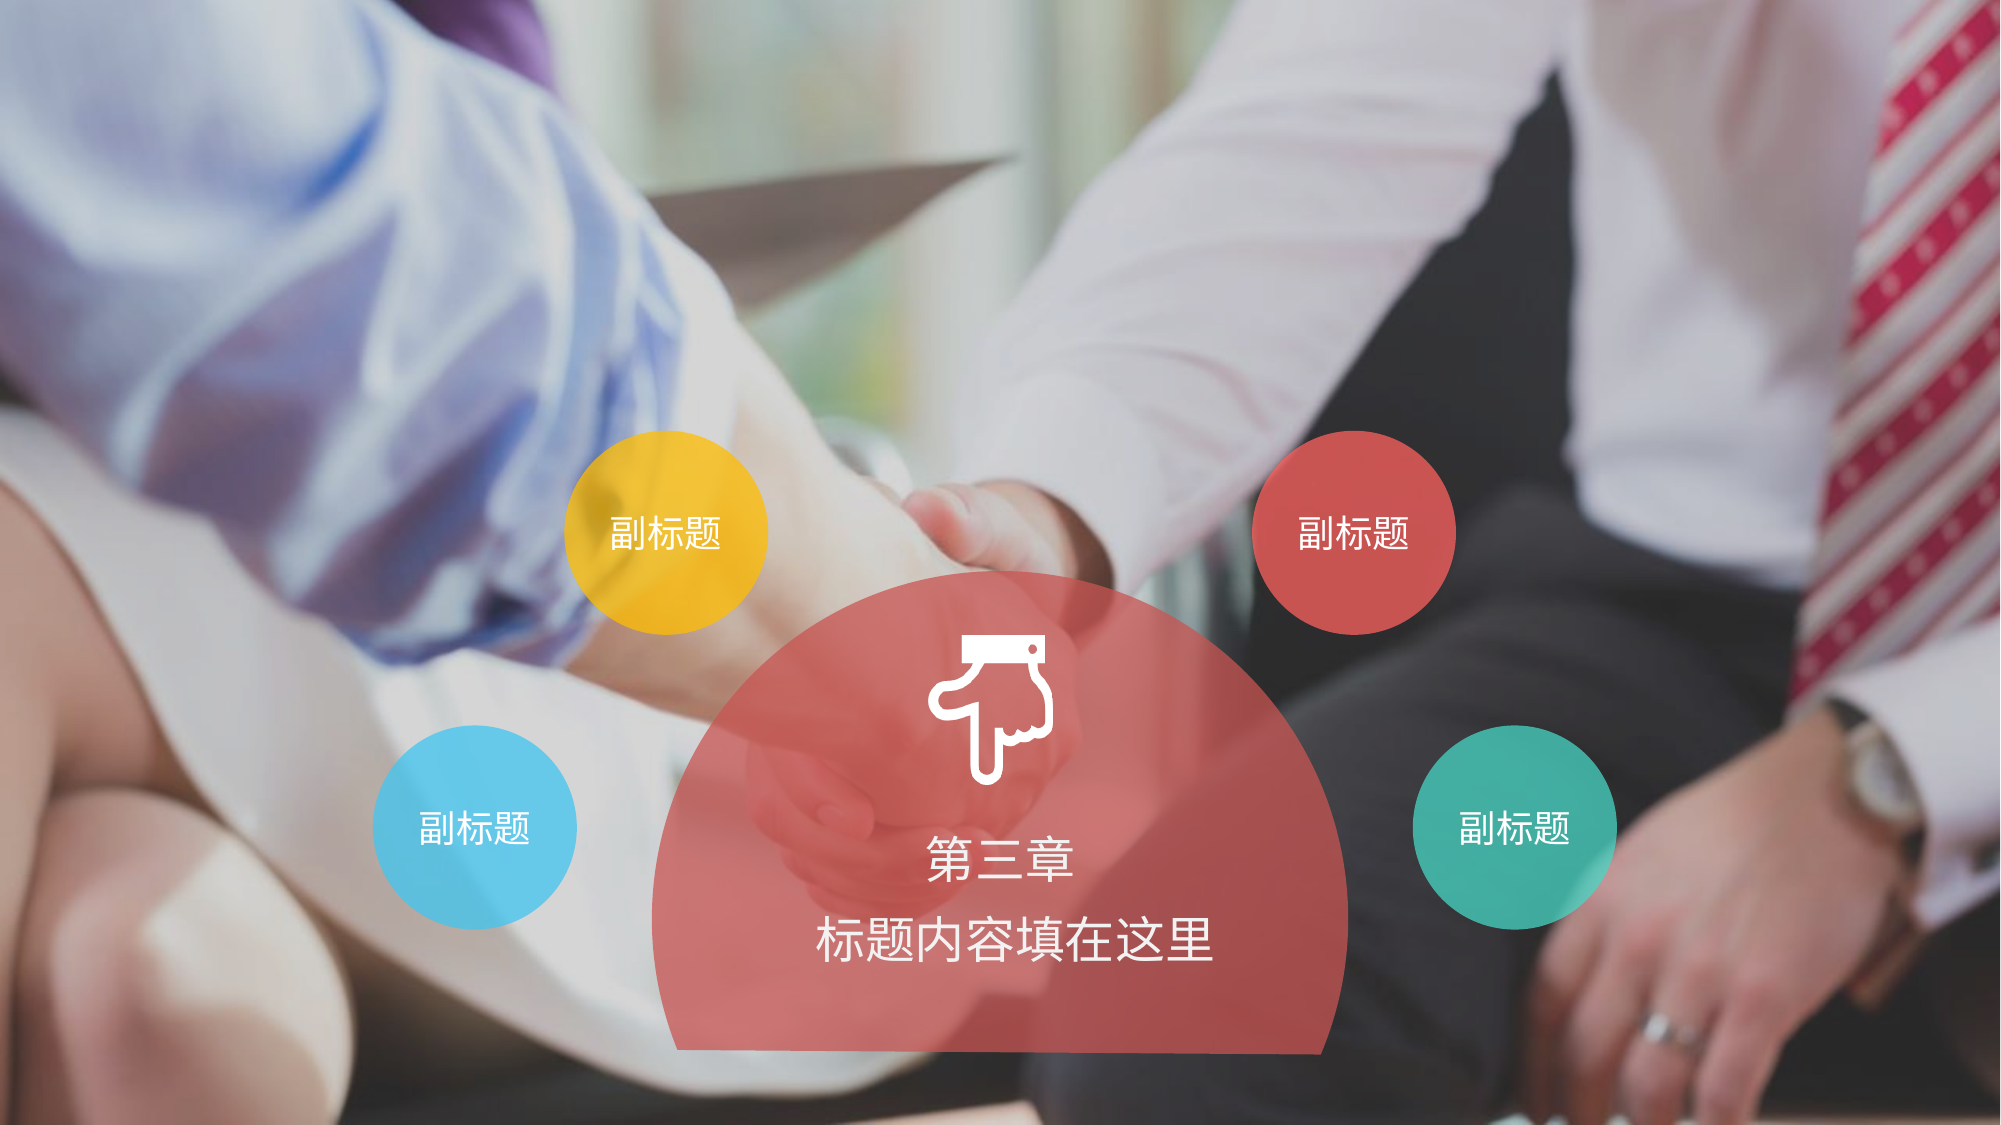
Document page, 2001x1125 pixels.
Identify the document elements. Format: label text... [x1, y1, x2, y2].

text_box [935, 571, 1065, 577]
text_box 副标题 [1412, 725, 1617, 930]
text_box 副标题 [564, 430, 769, 635]
text_box 标题内容填在这里 [775, 900, 1255, 976]
text_box 副标题 [1252, 430, 1457, 577]
text_box [0, 0, 2000, 1125]
text_box 第三章 [760, 821, 1240, 896]
text_box [651, 578, 1349, 1055]
picture [928, 577, 1456, 785]
text_box 副标题 [372, 725, 577, 930]
